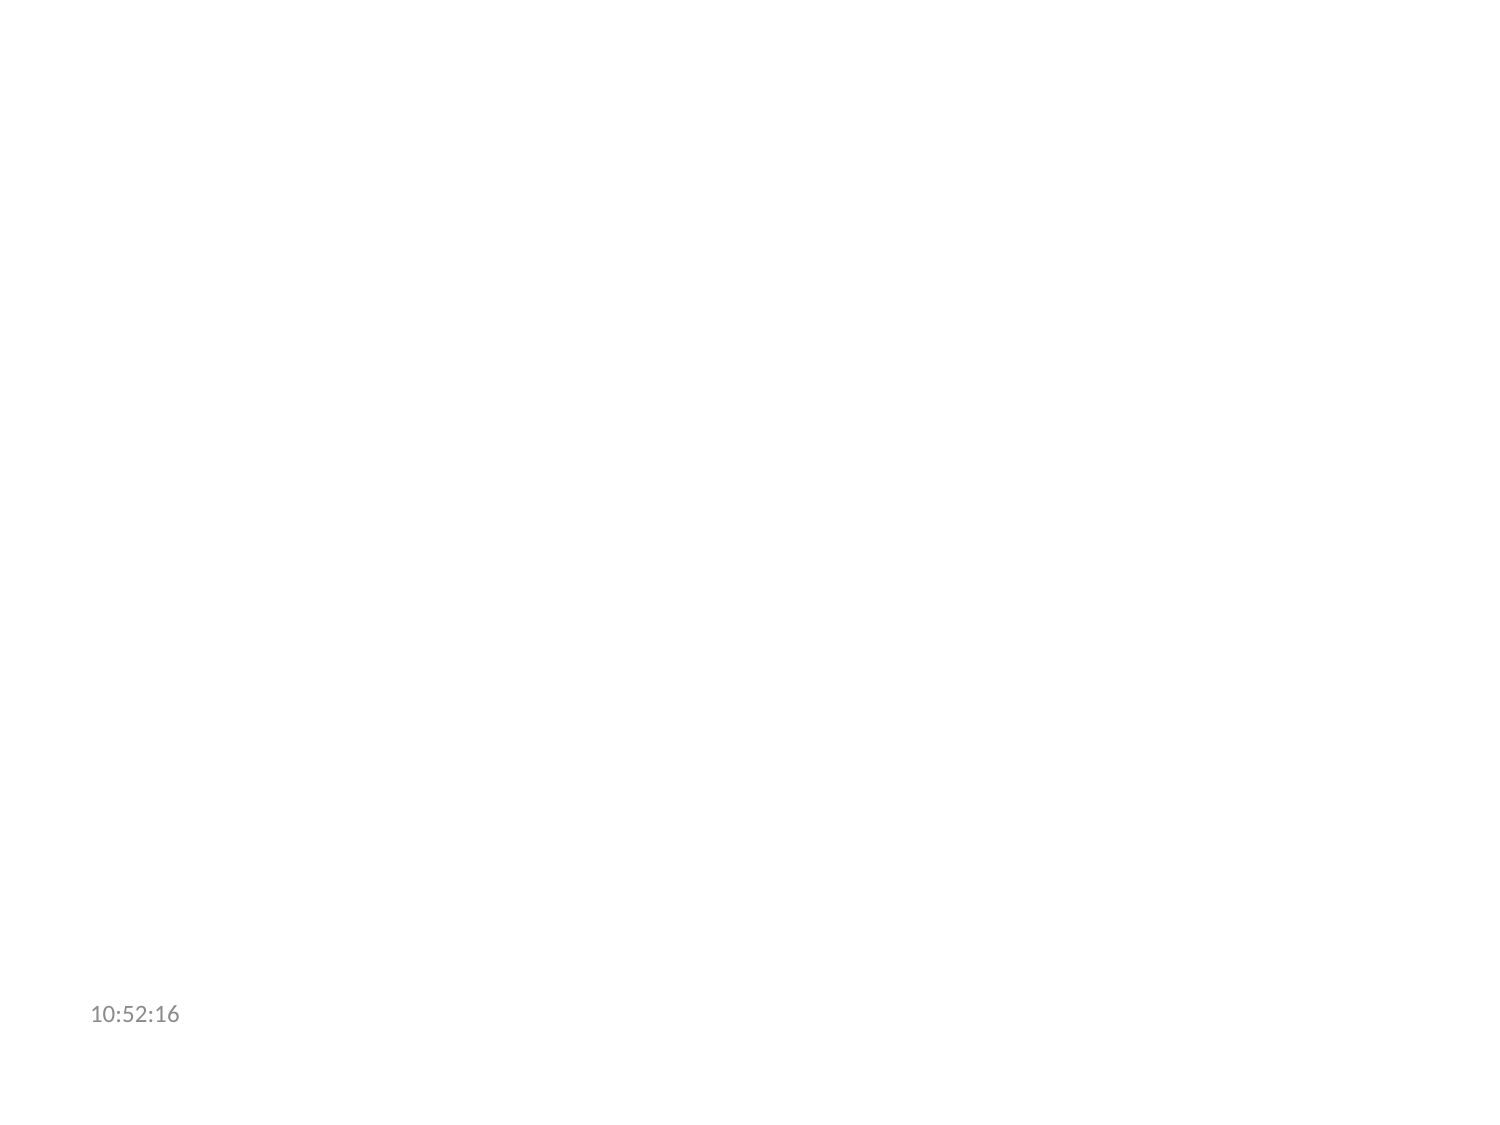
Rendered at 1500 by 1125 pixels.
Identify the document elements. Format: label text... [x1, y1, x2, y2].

text_box 15:35:09 [75, 982, 425, 1043]
